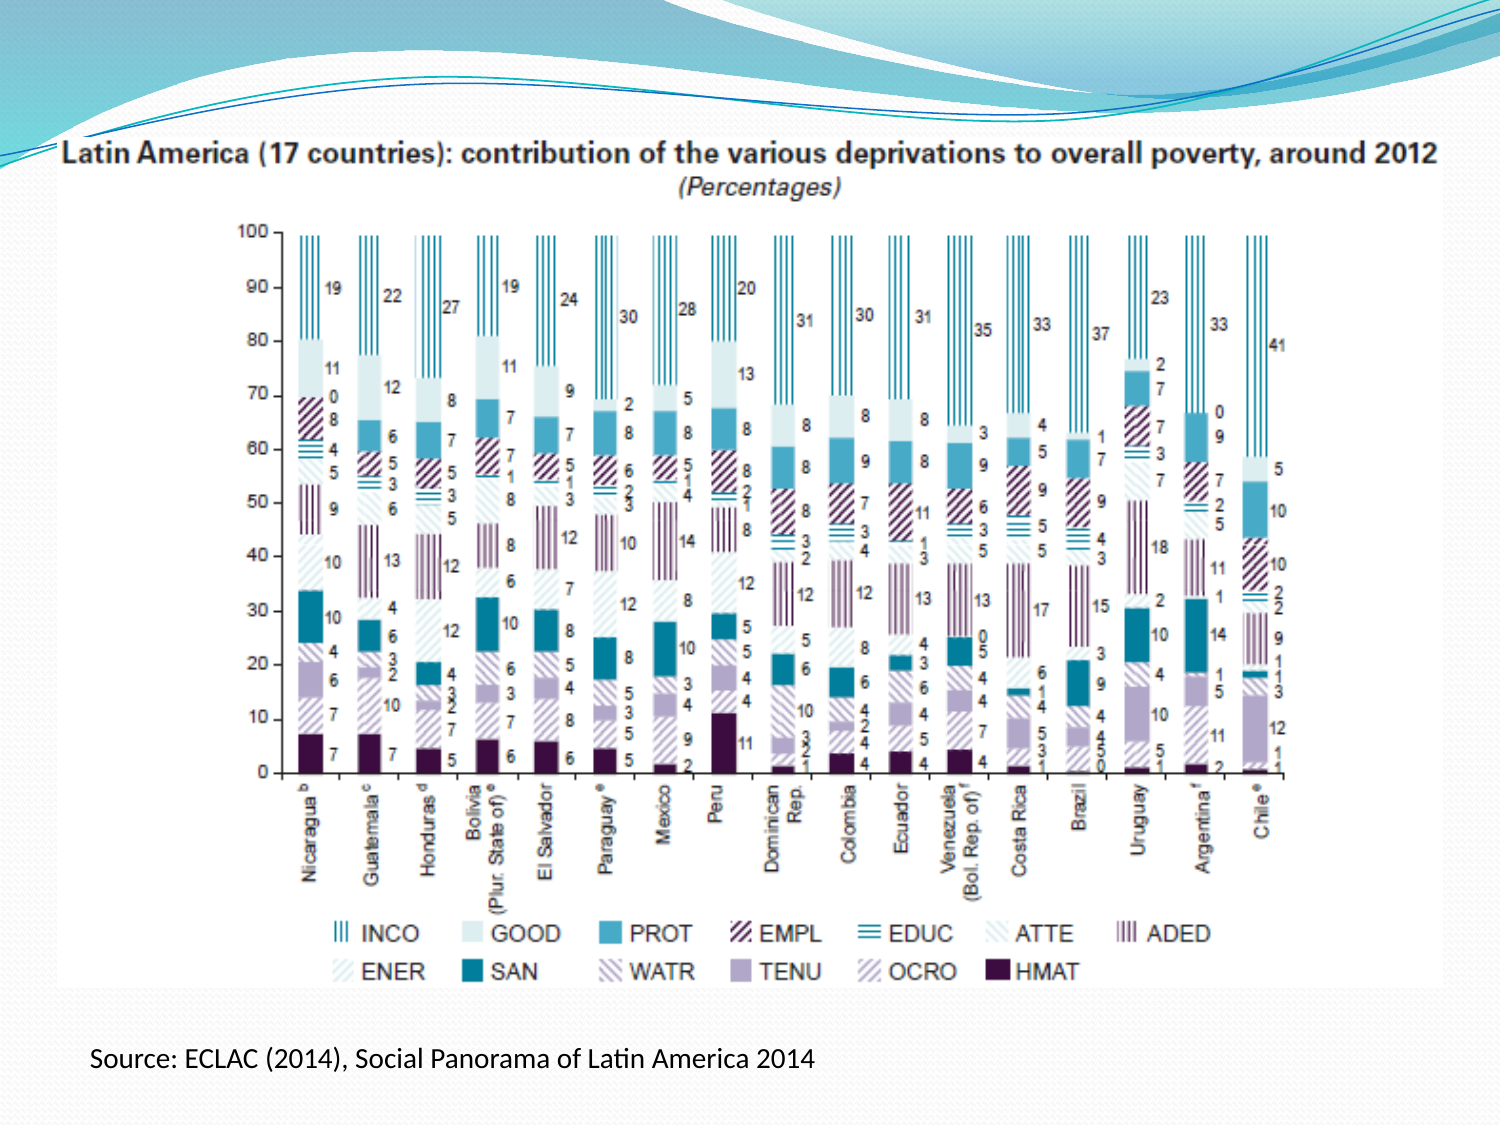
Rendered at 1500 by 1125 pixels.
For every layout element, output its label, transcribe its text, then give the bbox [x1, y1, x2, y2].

text_box Source: ECLAC (2014), Social Panorama of Latin America 2014 [75, 1031, 1313, 1082]
picture [57, 137, 1443, 988]
